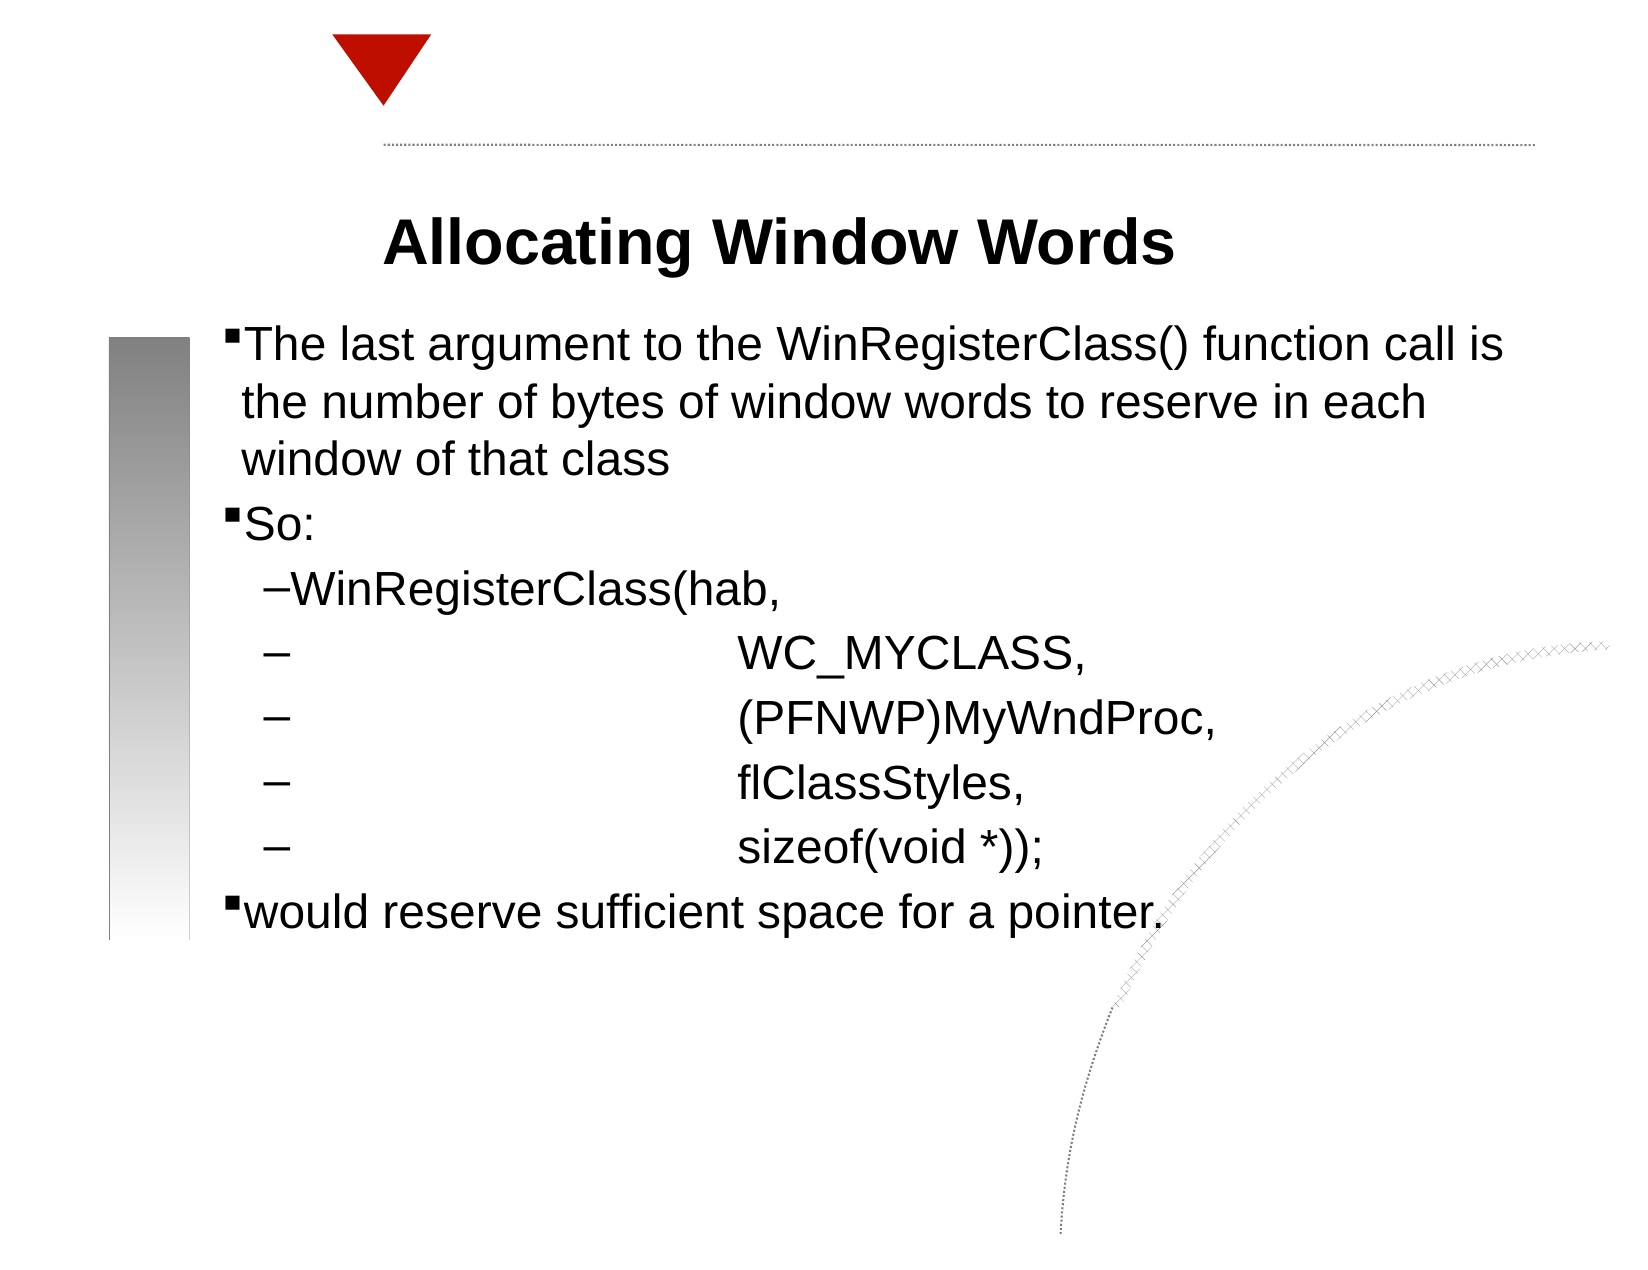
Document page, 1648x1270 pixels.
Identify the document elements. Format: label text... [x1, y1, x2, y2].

text_box Allocating Window Words [382, 199, 1539, 278]
text_box The last argument to the WinRegisterClass() function call is the number of bytes of window words to reserve in each window of that class So: WinRegisterClass(hab, WC_MYCLASS, (PFNWP)MyWndProc, flClassStyles, sizeof(void *)); would reserve sufficient space for a pointer. [221, 312, 1532, 939]
